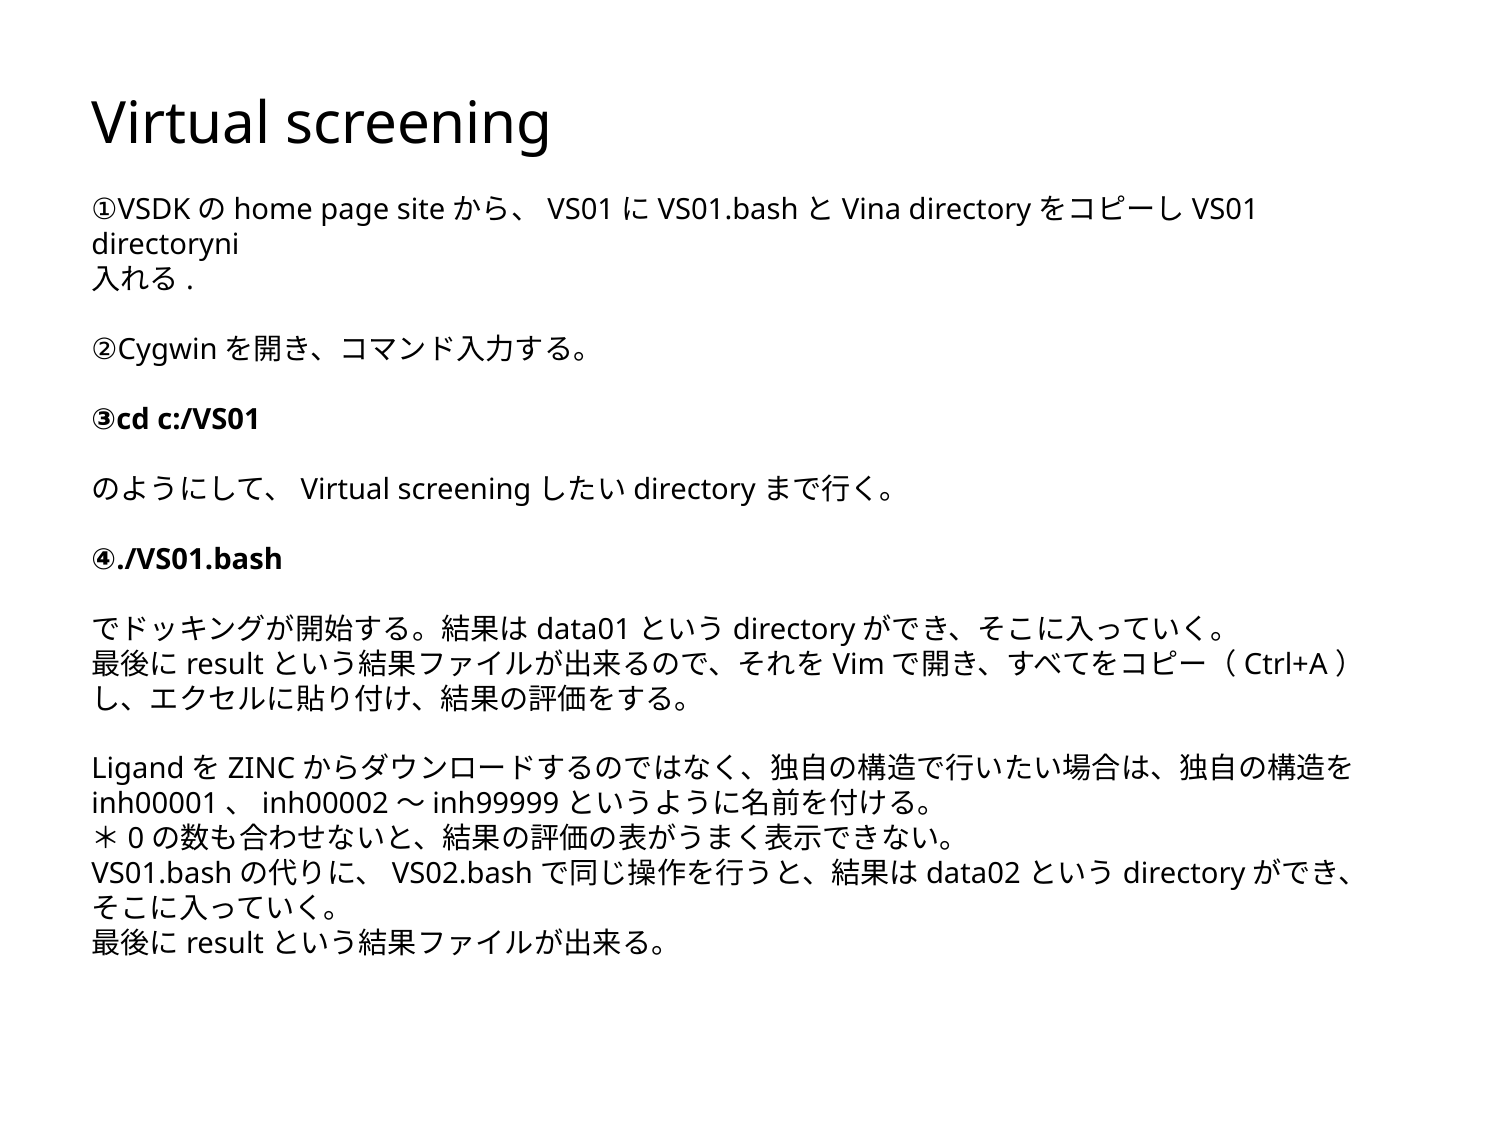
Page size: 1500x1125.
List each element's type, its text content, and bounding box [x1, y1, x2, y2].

text_box Virtual screening ①VSDKのhome page siteから、VS01にVS01.bashとVina directoryをコピーしVS01 directoryni 入れる. ②Cygwinを開き、コマンド入力する。 ③cd c:/VS01 のようにして、Virtual screeningしたいdirectoryまで行く。 ④./VS01.bash でドッキングが開始する。結果はdata01というdirectoryができ、そこに入っていく。 最後にresultという結果ファイルが出来るので、それをVimで開き、すべてをコピー（Ctrl+A）し、エクセルに貼り付け、結果の評価をする。 LigandをZINCからダウンロードするのではなく、独自の構造で行いたい場合は、独自の構造をinh00001、inh00002～inh99999というように名前を付ける。 ＊0の数も合わせないと、結果の評価の表がうまく表示できない。 VS01.bashの代りに、VS02.bashで同じ操作を行うと、結果はdata02というdirectoryができ、そこに入っていく。 最後にresultという結果ファイルが出来る。 [76, 78, 1388, 967]
